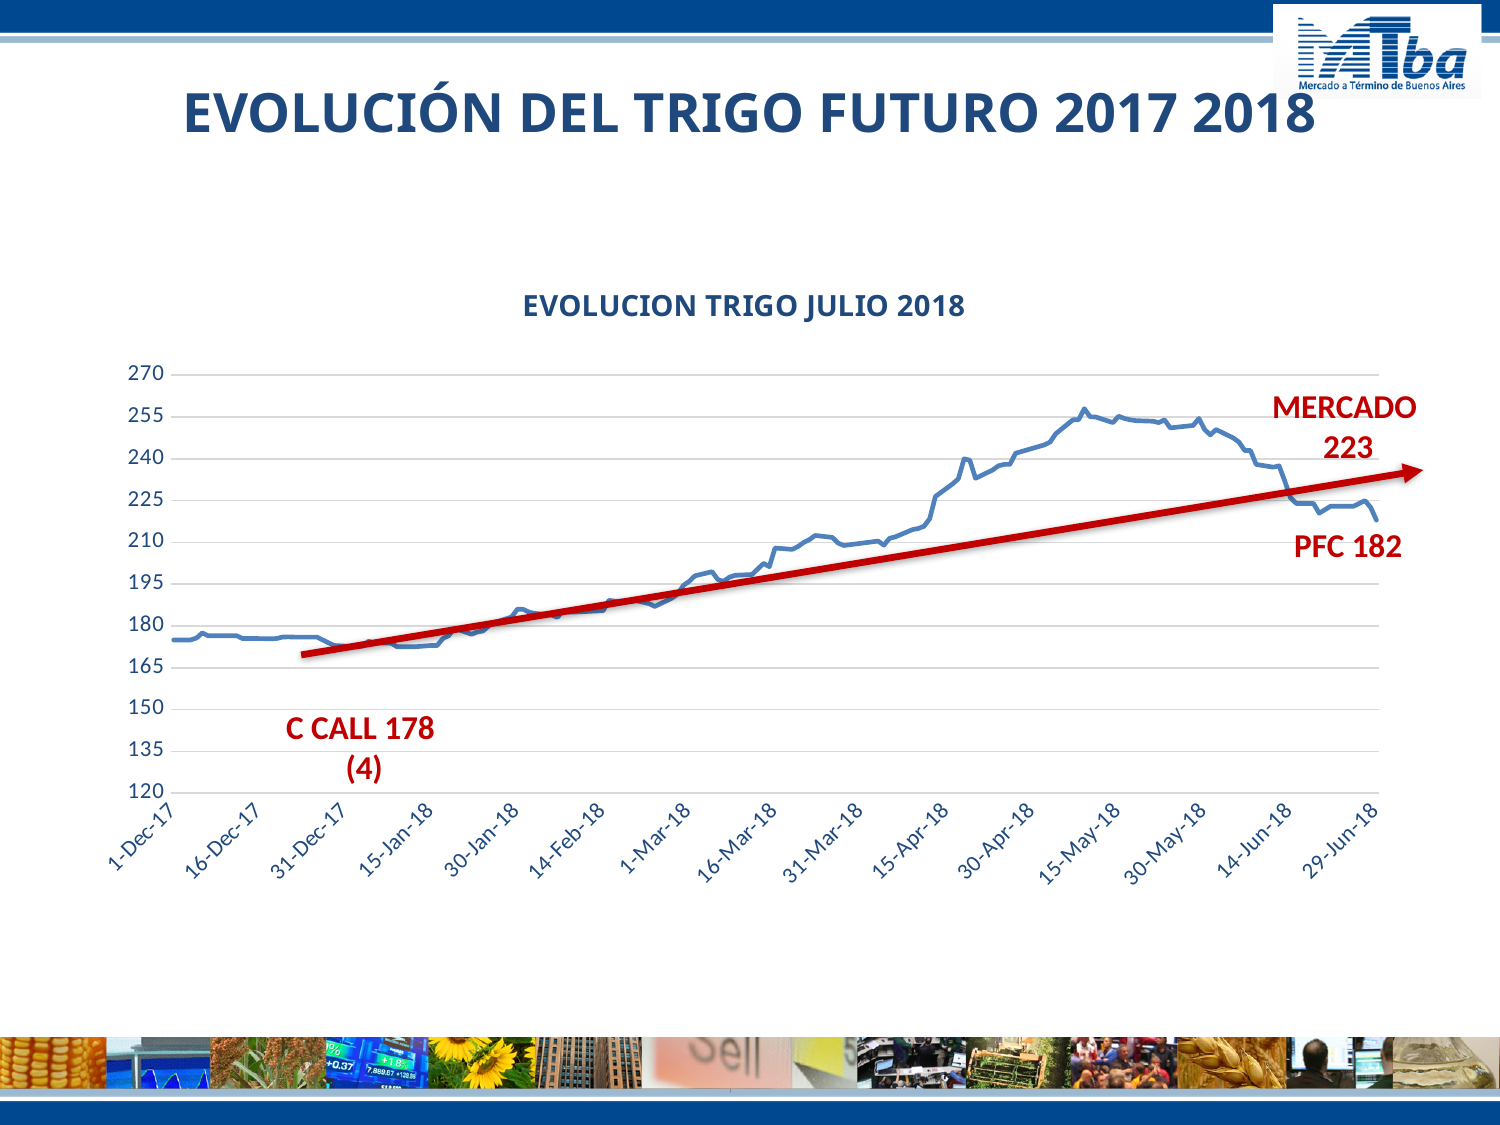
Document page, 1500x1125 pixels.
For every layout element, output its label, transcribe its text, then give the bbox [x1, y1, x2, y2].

text_box MERCADO 223 [1416, 377, 1424, 469]
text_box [300, 469, 1424, 656]
picture [0, 0, 1500, 99]
picture [0, 1037, 1500, 1125]
text_box EVOLUCIÓN DEL TRIGO FUTURO 2017 2018 [41, 78, 1459, 144]
chart [76, 255, 1412, 906]
